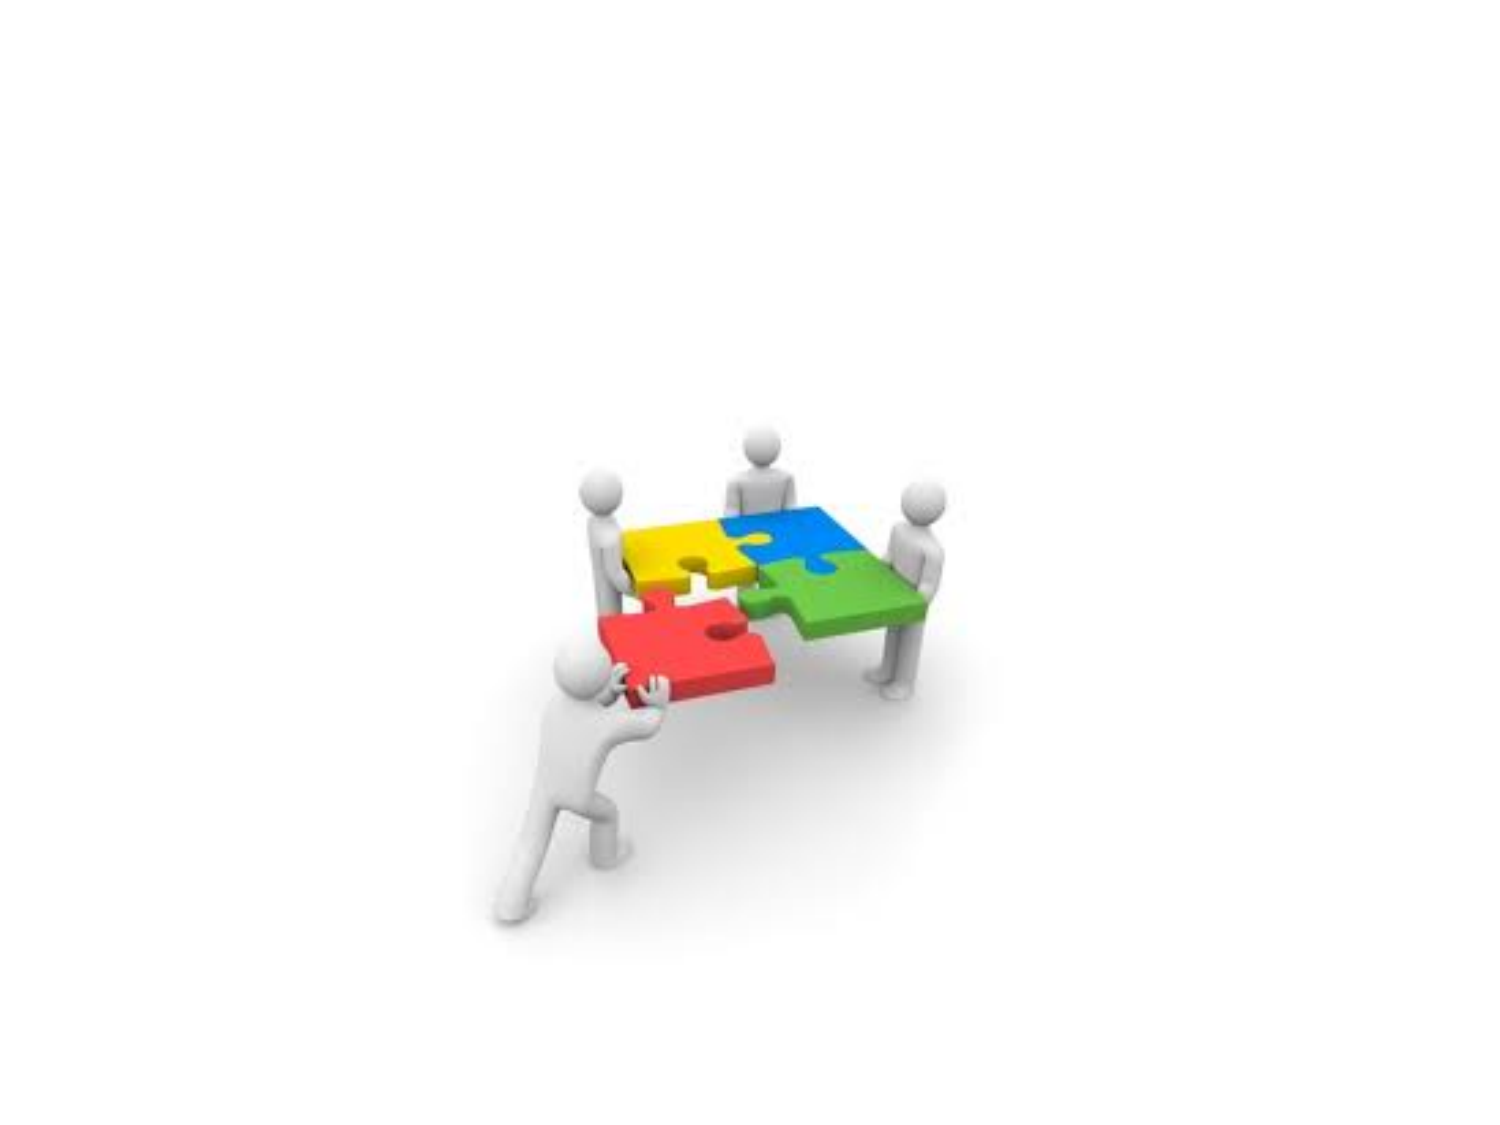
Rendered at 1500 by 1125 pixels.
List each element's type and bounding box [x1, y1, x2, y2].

list [399, 374, 1014, 986]
